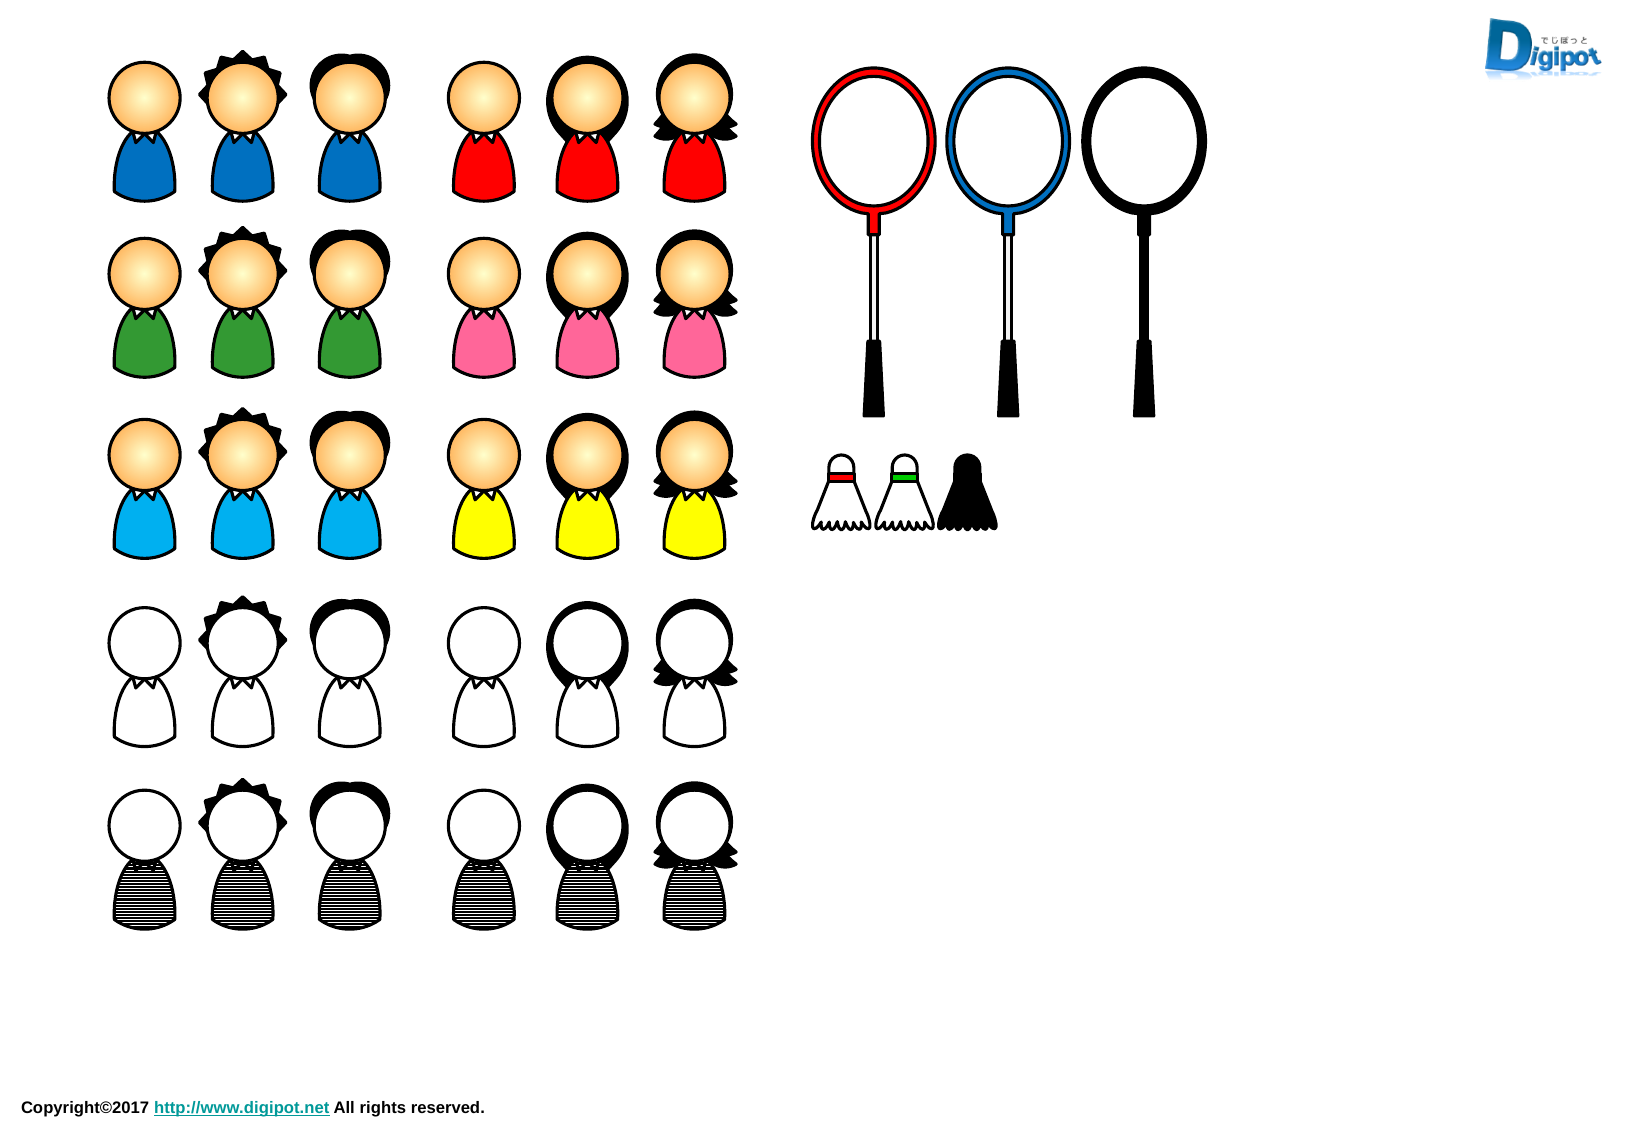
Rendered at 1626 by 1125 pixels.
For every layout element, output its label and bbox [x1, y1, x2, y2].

text_box [448, 419, 520, 559]
text_box [547, 233, 628, 378]
text_box [448, 789, 520, 930]
text_box [547, 56, 628, 202]
text_box [310, 230, 389, 378]
text_box [938, 454, 997, 531]
text_box [108, 237, 181, 378]
text_box [1082, 67, 1206, 417]
text_box [108, 61, 181, 202]
text_box [108, 607, 181, 747]
text_box [946, 67, 1070, 417]
text_box [547, 602, 628, 747]
text_box [310, 600, 389, 747]
text_box [310, 782, 389, 930]
text_box [310, 54, 389, 202]
text_box [875, 454, 934, 531]
text_box [199, 596, 287, 747]
text_box [199, 51, 287, 202]
text_box [108, 419, 181, 559]
text_box [657, 230, 732, 378]
text_box [812, 67, 936, 417]
text_box [310, 412, 389, 559]
text_box [448, 61, 520, 202]
text_box [657, 599, 732, 747]
text_box [657, 782, 732, 930]
text_box [547, 414, 628, 559]
text_box [199, 227, 287, 378]
text_box [547, 784, 628, 930]
text_box [812, 454, 871, 531]
text_box [108, 789, 181, 930]
picture [1485, 18, 1602, 82]
text_box [657, 54, 732, 202]
text_box [657, 411, 732, 559]
text_box [199, 408, 287, 559]
text_box [448, 607, 520, 747]
text_box [448, 237, 520, 378]
text_box [199, 778, 287, 930]
